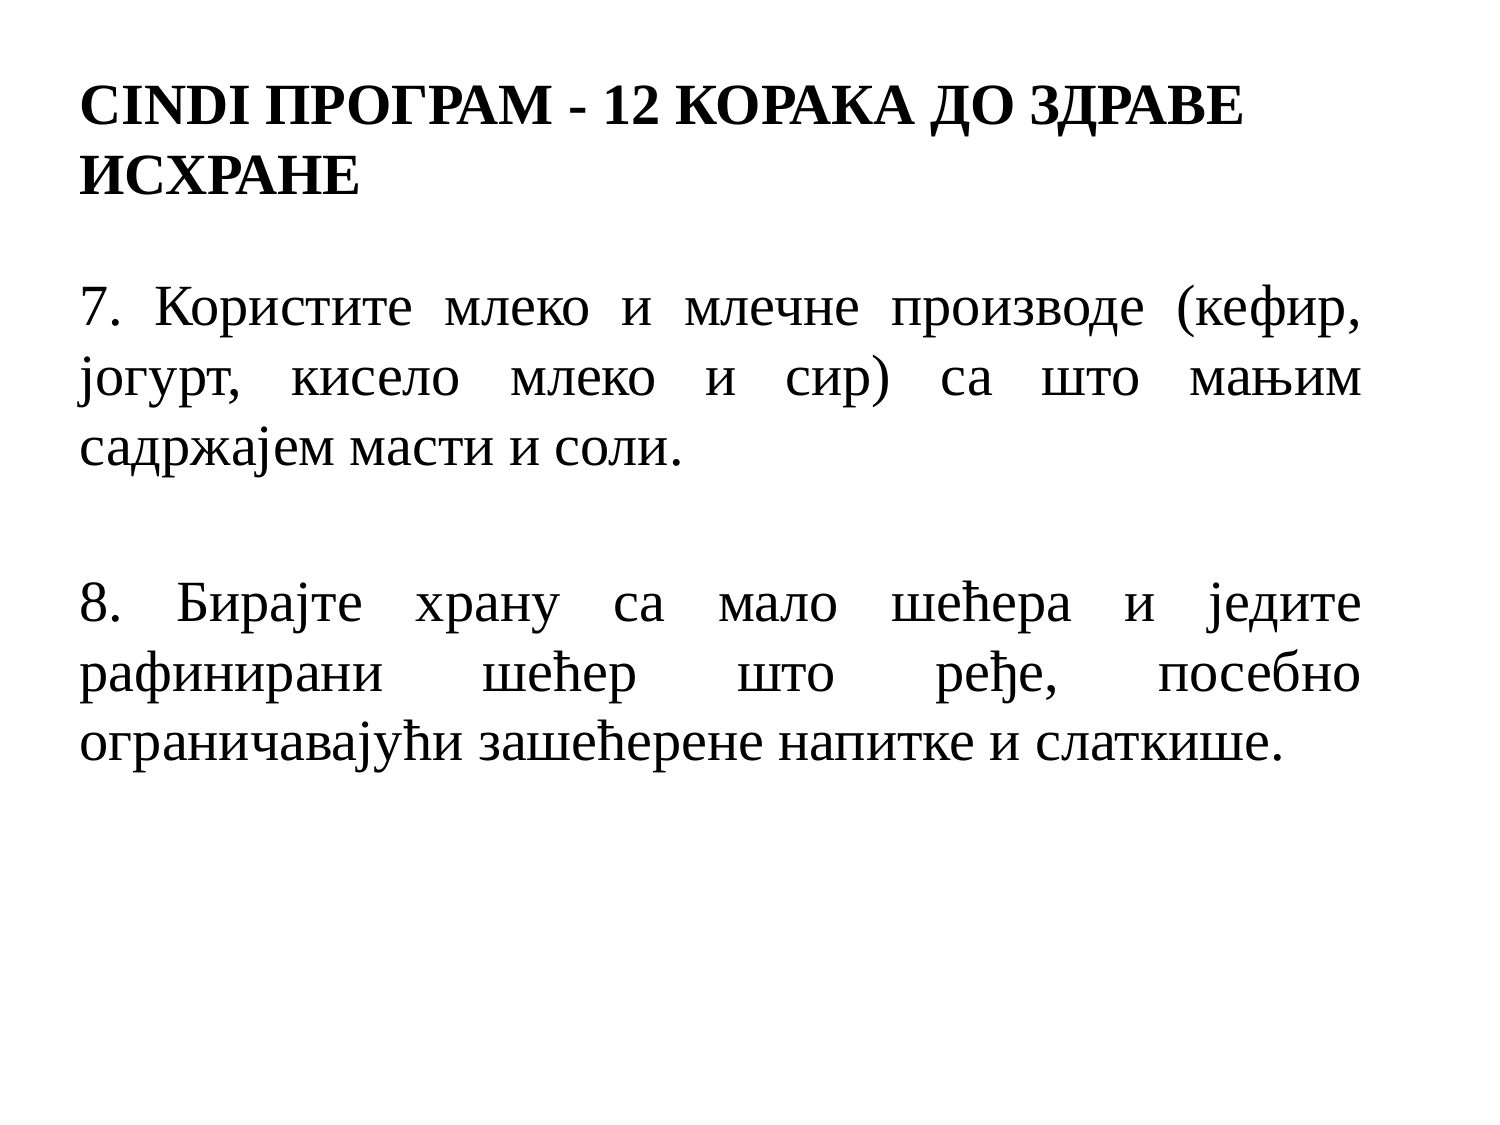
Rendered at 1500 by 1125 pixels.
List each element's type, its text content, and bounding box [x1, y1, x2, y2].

text_box CINDI ПРОГРАМ - 12 КОРАКА ДО ЗДРАВЕ ИСХРАНЕ 7. Користите млеко и млечне производе (кефир, јогурт, кисело млеко и сир) са што мањим садржајем масти и соли. 8. Бирајте храну са мало шећера и једите рафинирани шећер што ређе, посебно ограничавајући зашећерене напитке и слаткише. [64, 58, 1378, 780]
